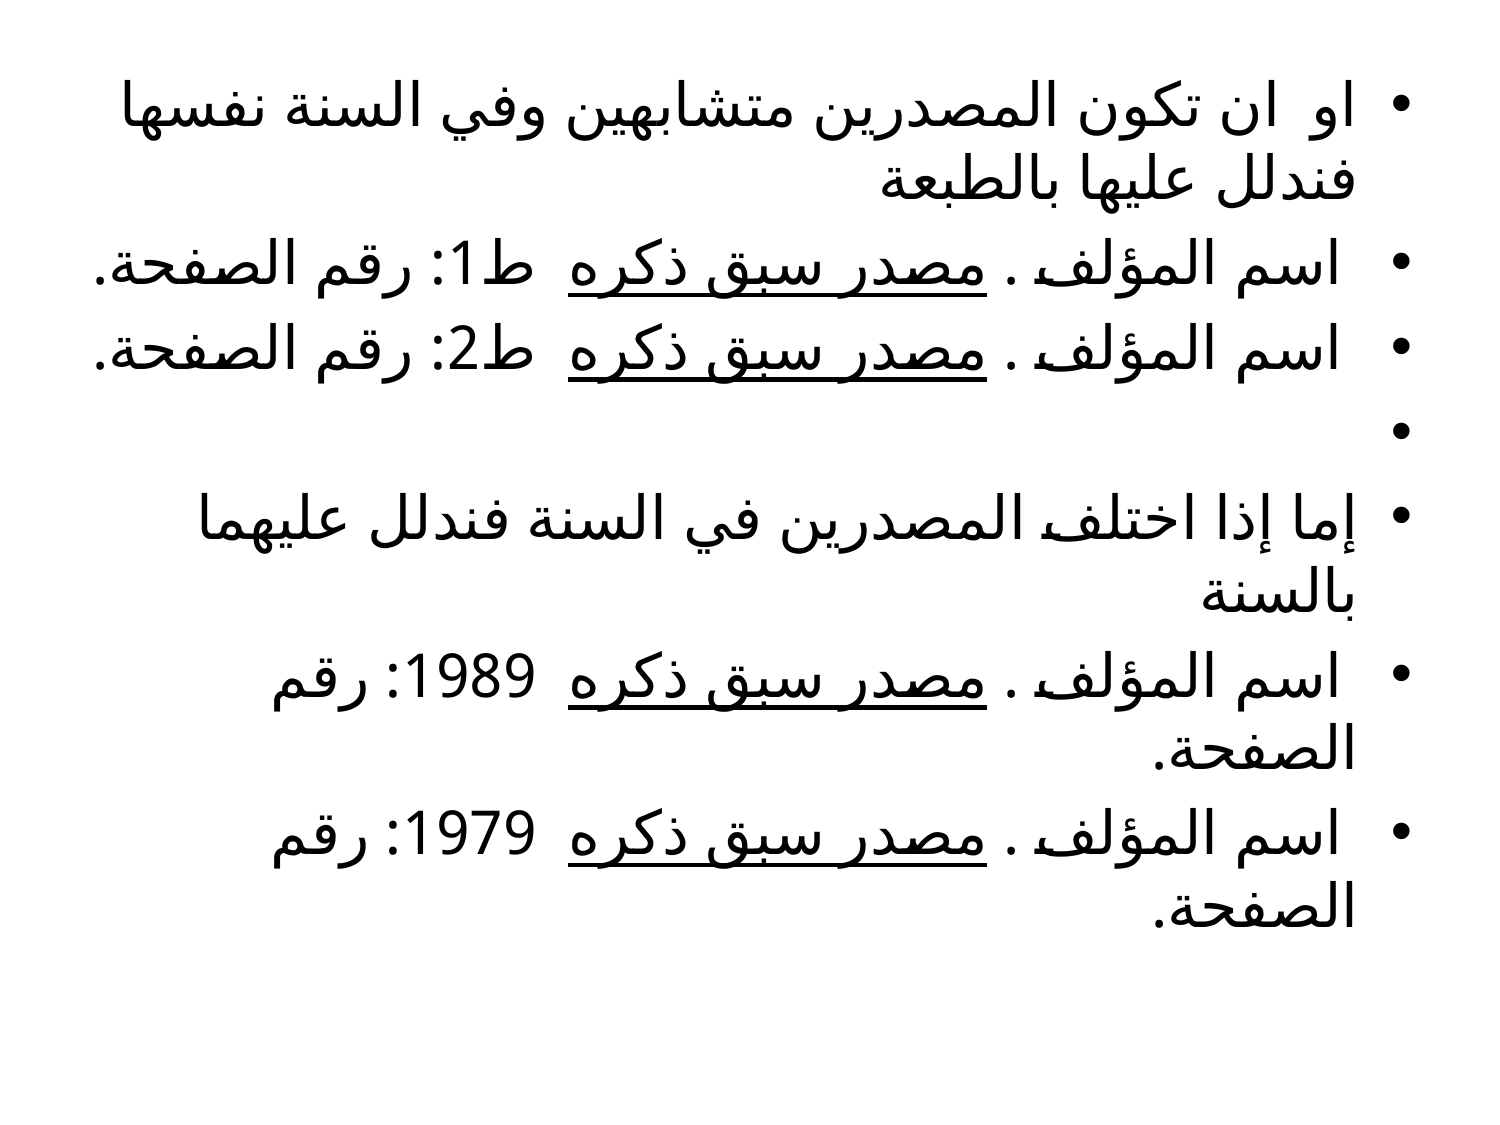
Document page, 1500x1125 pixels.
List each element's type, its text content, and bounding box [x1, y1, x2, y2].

list او ان تكون المصدرين متشابهين وفي السنة نفسها فندلل عليها بالطبعة اسم المؤلف . مصدر سبق ذكره ط1: رقم الصفحة. اسم المؤلف . مصدر سبق ذكره ط2: رقم الصفحة. إما إذا اختلف المصدرين في السنة فندلل عليهما بالسنة اسم المؤلف . مصدر سبق ذكره 1989: رقم الصفحة. اسم المؤلف . مصدر سبق ذكره 1979: رقم الصفحة. [75, 58, 1425, 1005]
